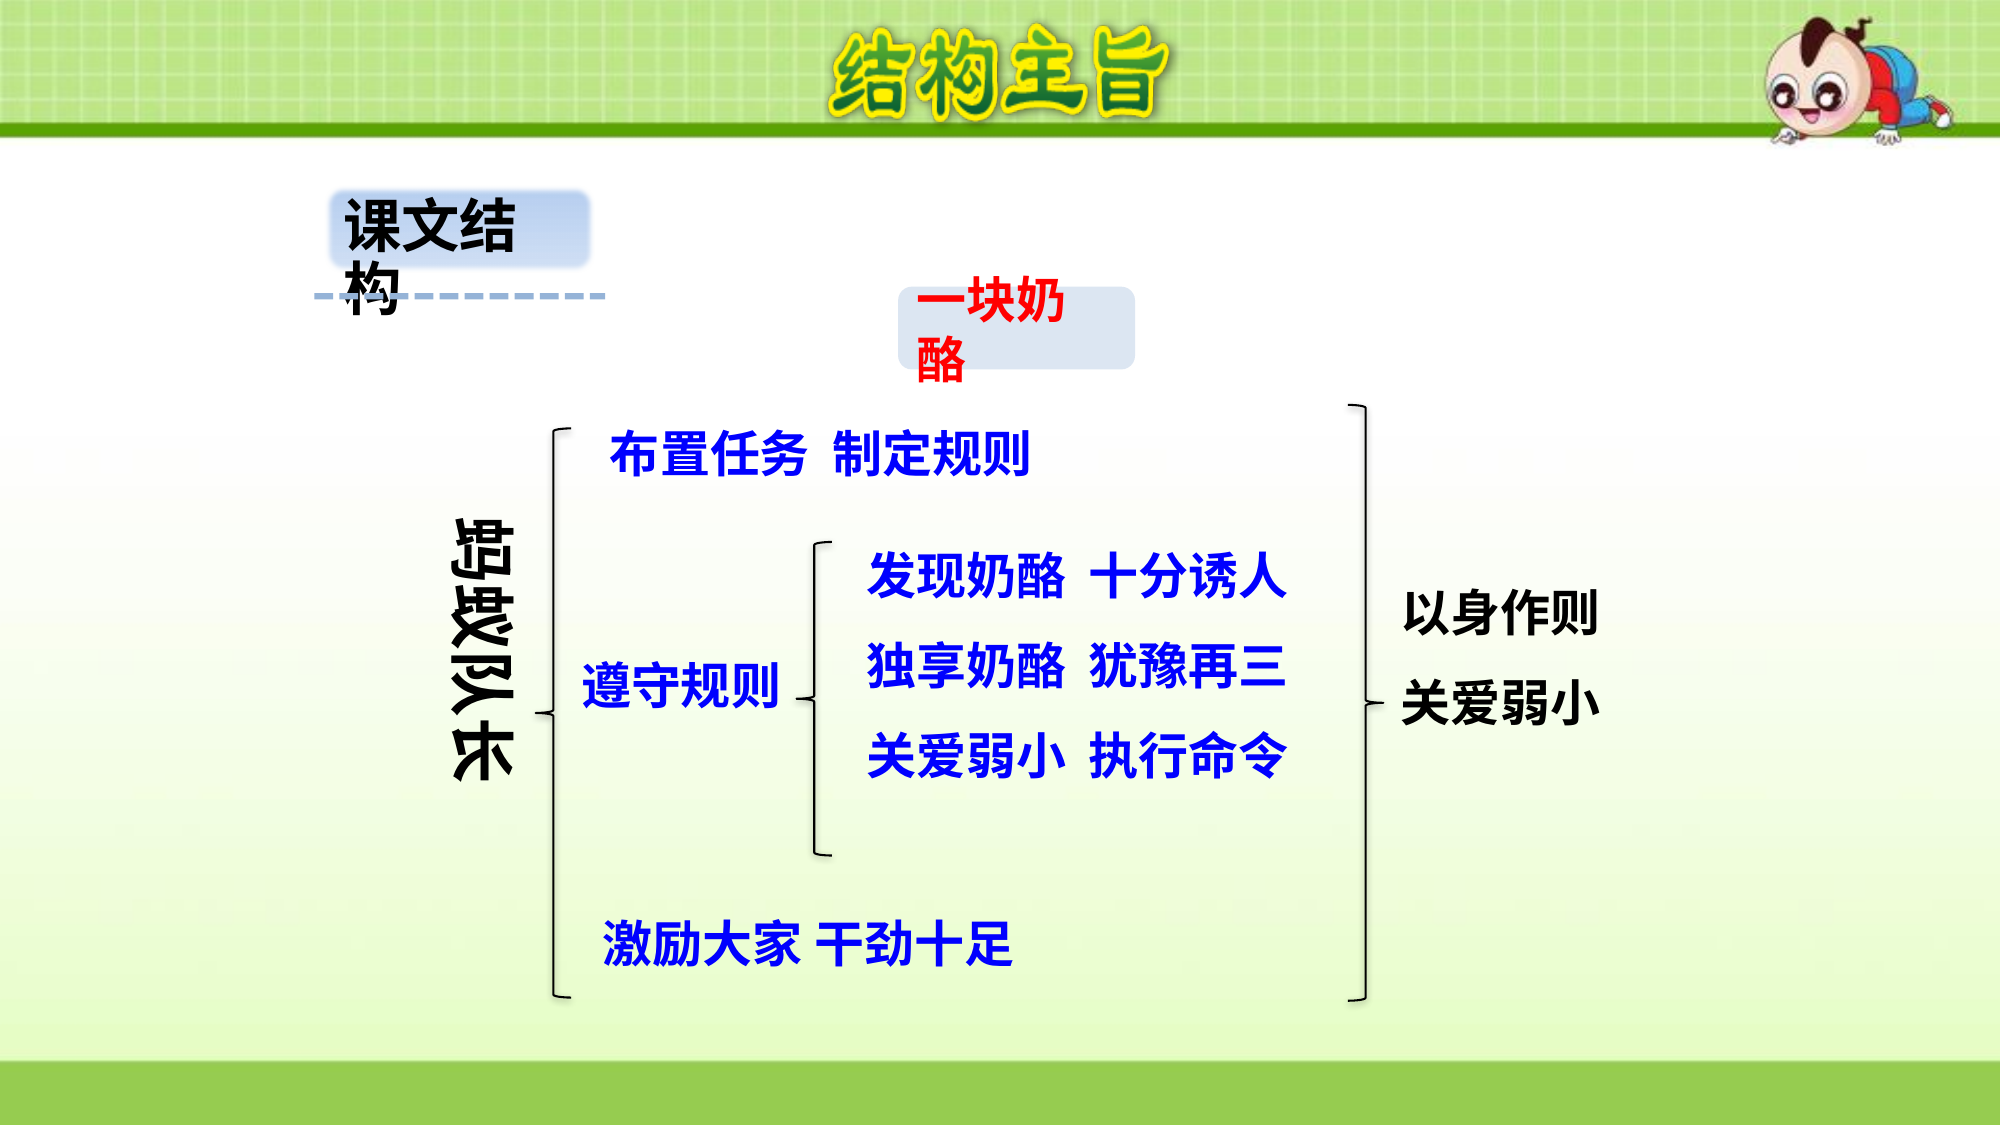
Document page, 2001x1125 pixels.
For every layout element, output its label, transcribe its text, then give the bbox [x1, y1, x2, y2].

text_box 蚂蚁队长 [420, 502, 532, 783]
text_box 激励大家 干劲十足 [588, 875, 1030, 981]
text_box 发现奶酪 十分诱人 独享奶酪 犹豫再三 关爱弱小 执行命令 [851, 507, 1342, 792]
text_box [1347, 402, 1386, 1003]
text_box 布置任务 制定规则 [595, 384, 1048, 490]
text_box [533, 426, 572, 1000]
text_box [314, 185, 606, 297]
picture [0, 0, 2000, 1125]
text_box 遵守规则 [566, 617, 797, 723]
text_box [797, 539, 833, 858]
text_box 以身作则 关爱弱小 [1385, 544, 1616, 740]
text_box 一块奶酪 [898, 286, 1136, 370]
